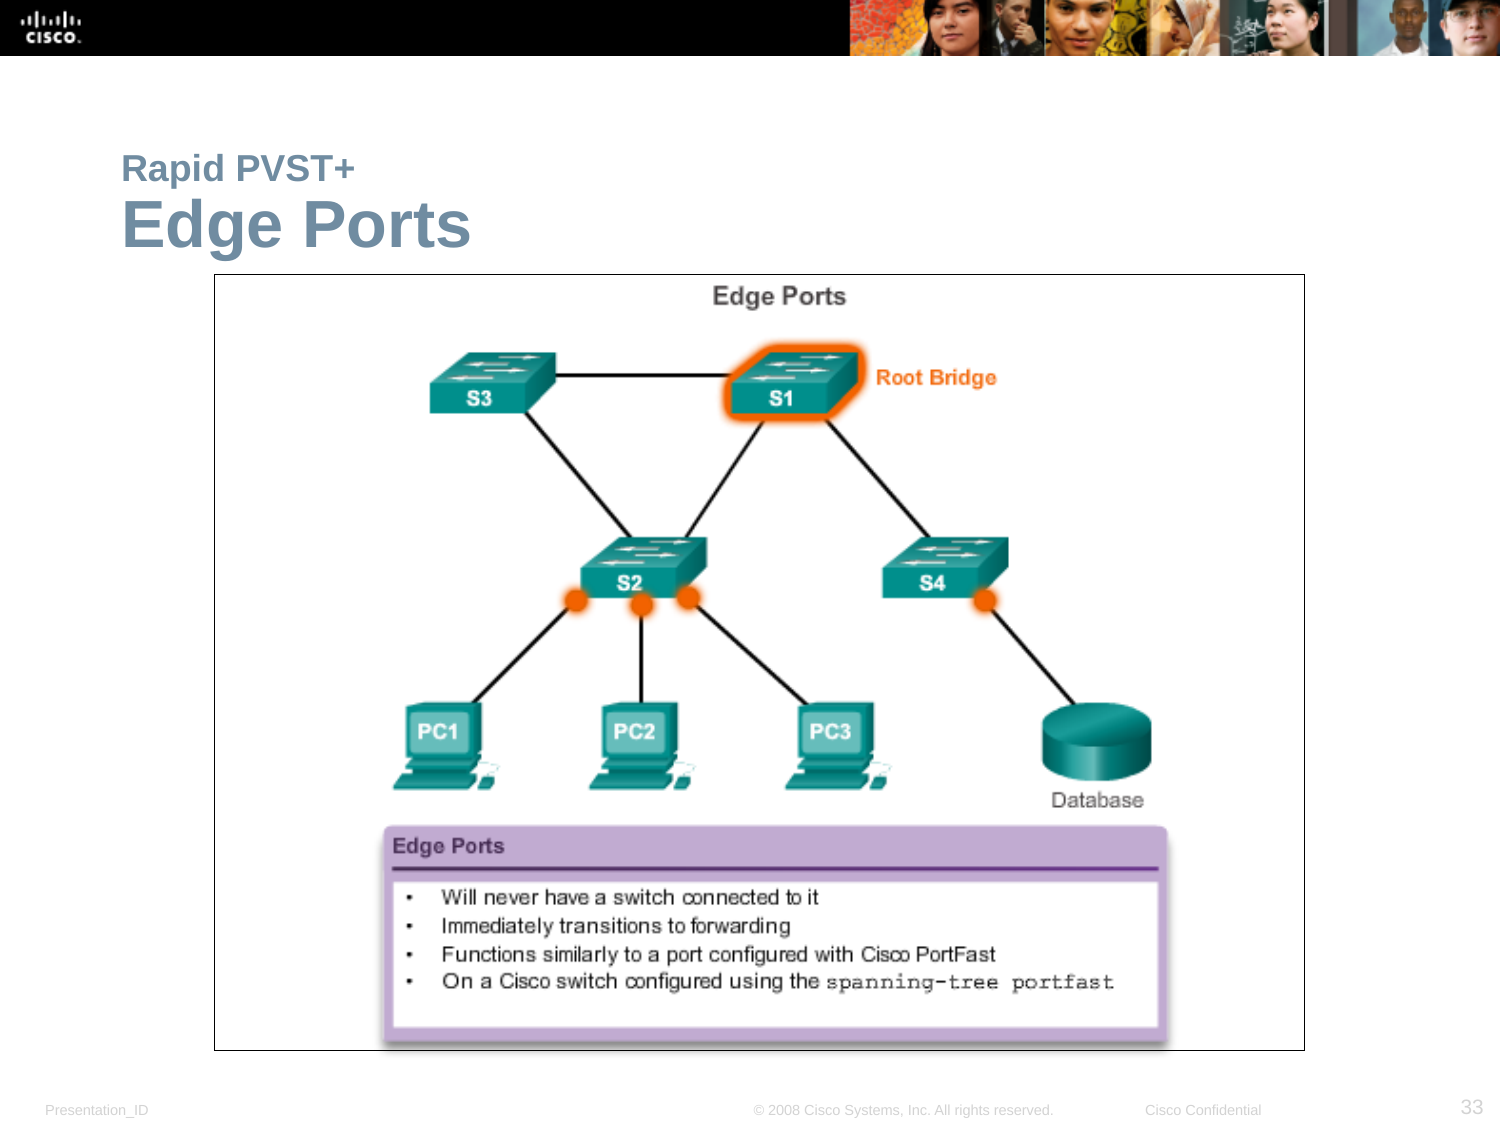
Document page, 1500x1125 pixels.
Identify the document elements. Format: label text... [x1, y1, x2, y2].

picture [0, 0, 1500, 56]
text_box [1189, 274, 1305, 1051]
title Rapid PVST+ Edge Ports [107, 130, 1444, 269]
text_box [214, 274, 335, 1051]
picture [339, 271, 1186, 1084]
